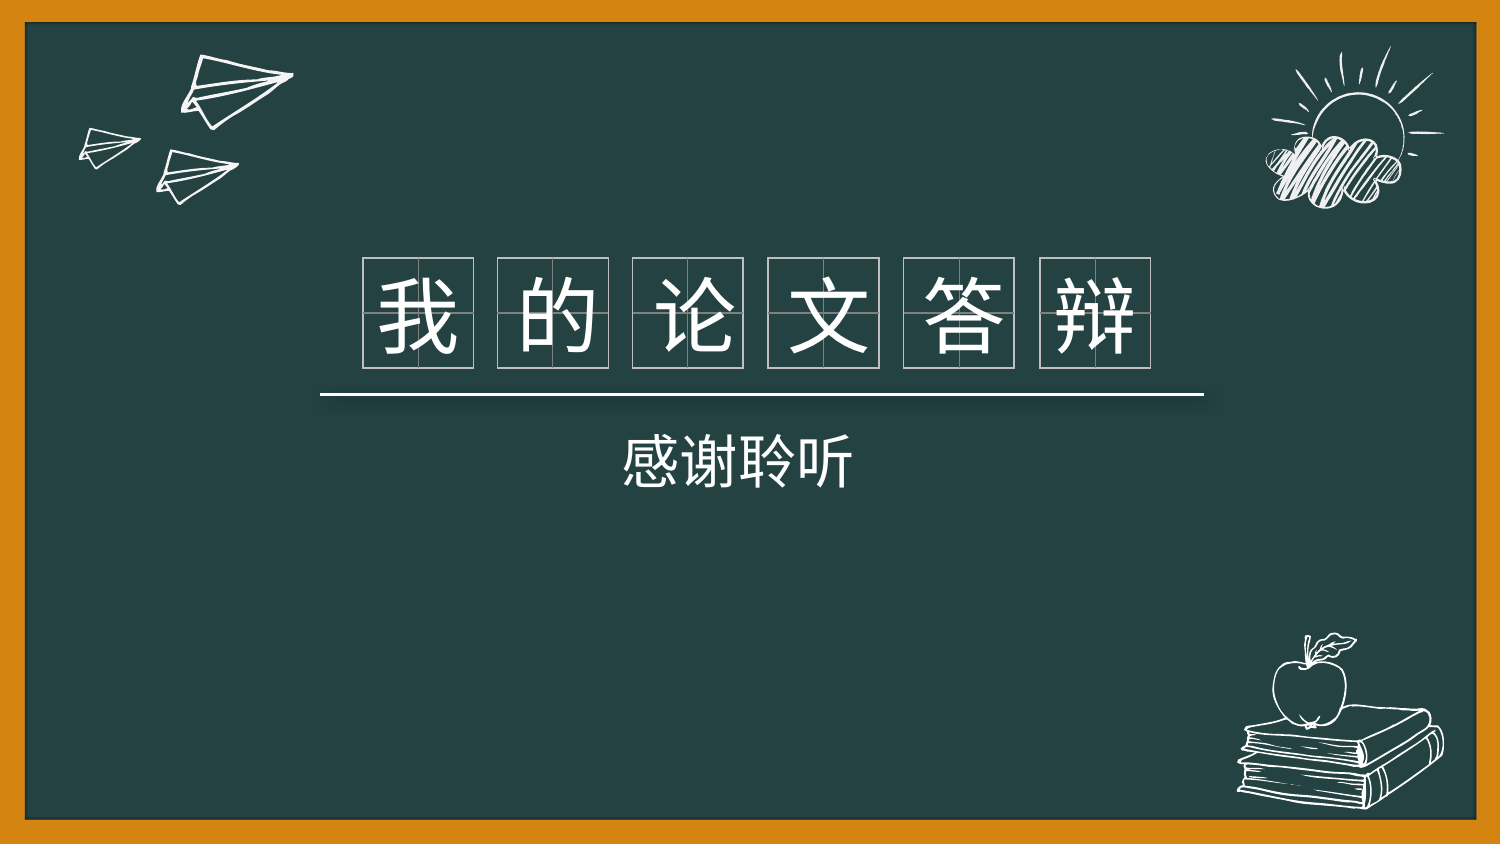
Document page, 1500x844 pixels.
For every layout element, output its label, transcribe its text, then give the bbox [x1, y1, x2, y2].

picture [0, 0, 1500, 844]
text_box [352, 256, 485, 373]
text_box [762, 256, 896, 373]
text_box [1028, 256, 1162, 373]
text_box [628, 256, 762, 373]
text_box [491, 256, 625, 373]
text_box 感谢聆听 [416, 418, 1060, 503]
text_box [897, 256, 1028, 373]
